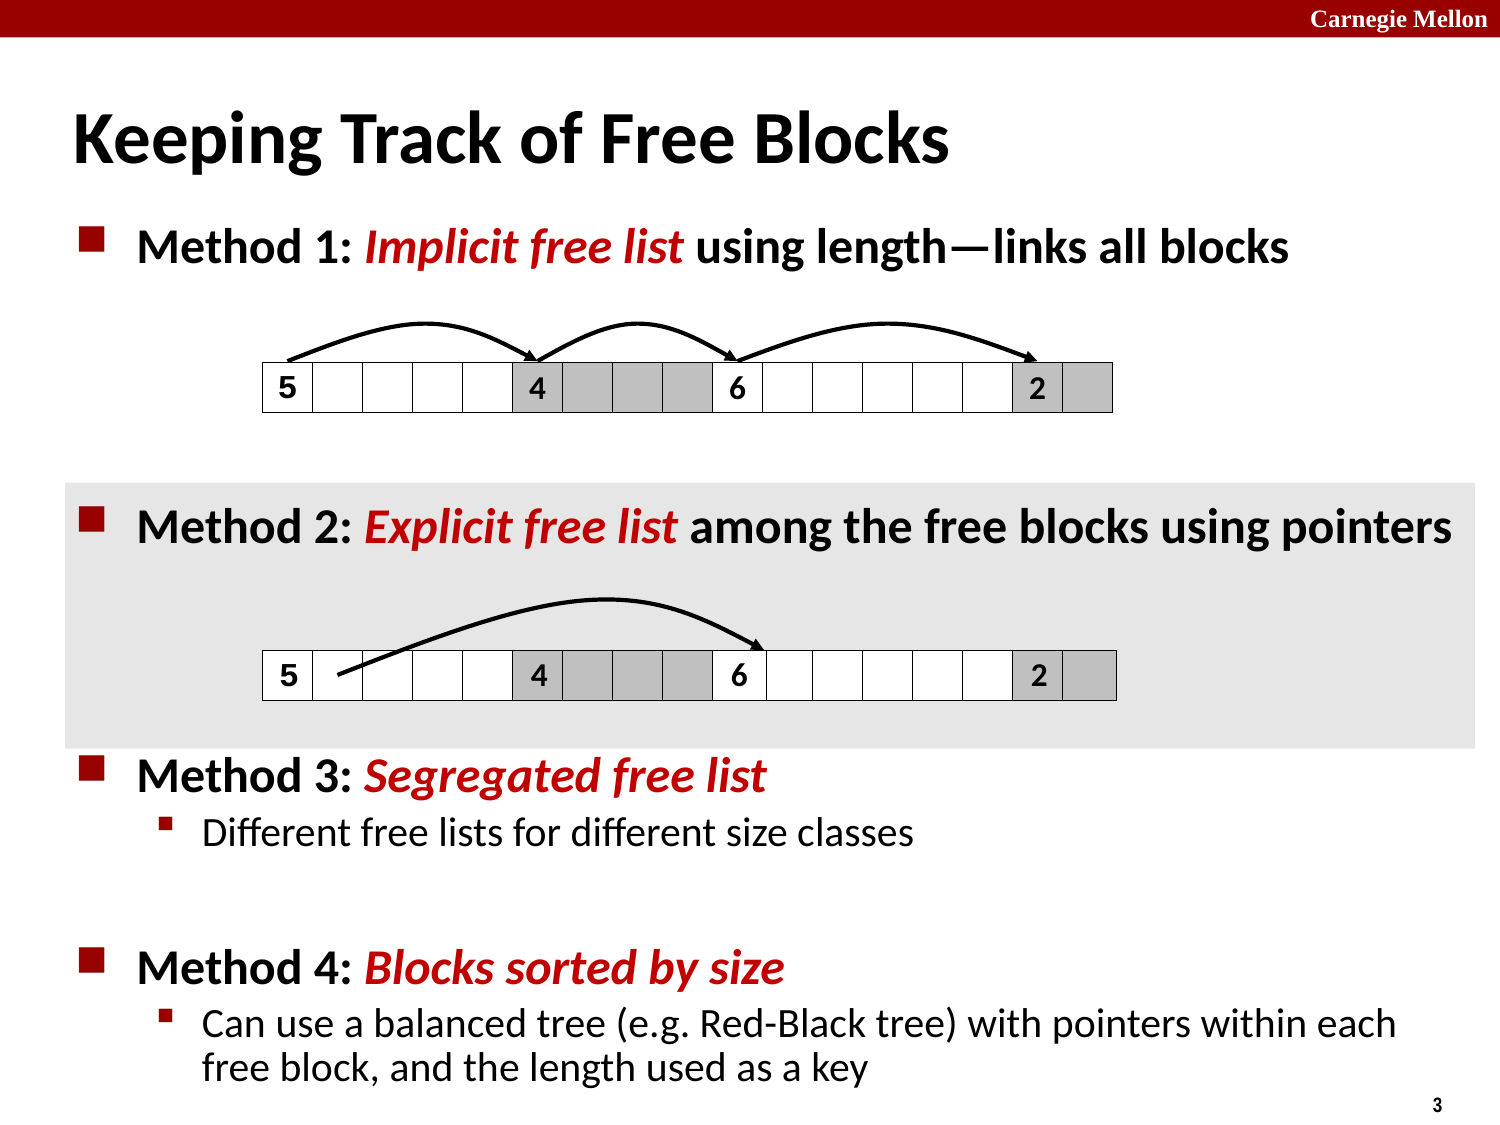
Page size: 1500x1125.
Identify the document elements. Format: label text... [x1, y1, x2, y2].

text_box [612, 362, 662, 413]
text_box [287, 323, 537, 362]
text_box [766, 650, 812, 700]
title Keeping Track of Free Blocks [58, 71, 1305, 197]
text_box [737, 323, 1038, 363]
text_box [662, 654, 712, 700]
text_box [912, 650, 962, 700]
list Method 1: Implicit free list using length—links all blocks Method 2: Explicit free list among the free blocks using pointers Method 3: Segregated free list Different free lists for different size classes Method 4: Blocks sorted by size Can use a balanced tree (e.g. Red-Black tree) with pointers within each free block, and the length used as a key [64, 205, 1476, 1088]
text_box 2 [1012, 650, 1062, 700]
text_box [412, 362, 462, 413]
text_box 5 [262, 362, 312, 413]
text_box 4 [512, 362, 562, 413]
text_box [362, 671, 412, 700]
text_box [337, 599, 764, 676]
text_box [1062, 362, 1113, 413]
text_box 4 [512, 662, 562, 700]
text_box [812, 362, 862, 413]
text_box [312, 362, 362, 413]
text_box [462, 362, 512, 413]
text_box 5 [262, 650, 312, 700]
text_box [612, 657, 662, 700]
text_box [362, 362, 412, 413]
text_box [862, 650, 912, 700]
text_box [537, 323, 737, 362]
text_box [562, 362, 612, 413]
text_box [962, 362, 1012, 413]
text_box [912, 362, 962, 413]
text_box [662, 362, 712, 413]
text_box [962, 650, 1012, 700]
text_box 6 [712, 650, 766, 700]
text_box [562, 659, 612, 700]
text_box [1062, 650, 1116, 700]
text_box [763, 362, 812, 413]
text_box 6 [712, 362, 763, 413]
text_box [462, 665, 512, 700]
text_box 2 [1012, 362, 1062, 413]
text_box [362, 650, 399, 664]
text_box [312, 650, 362, 700]
text_box [412, 668, 462, 700]
text_box [862, 362, 912, 413]
text_box [812, 650, 862, 700]
